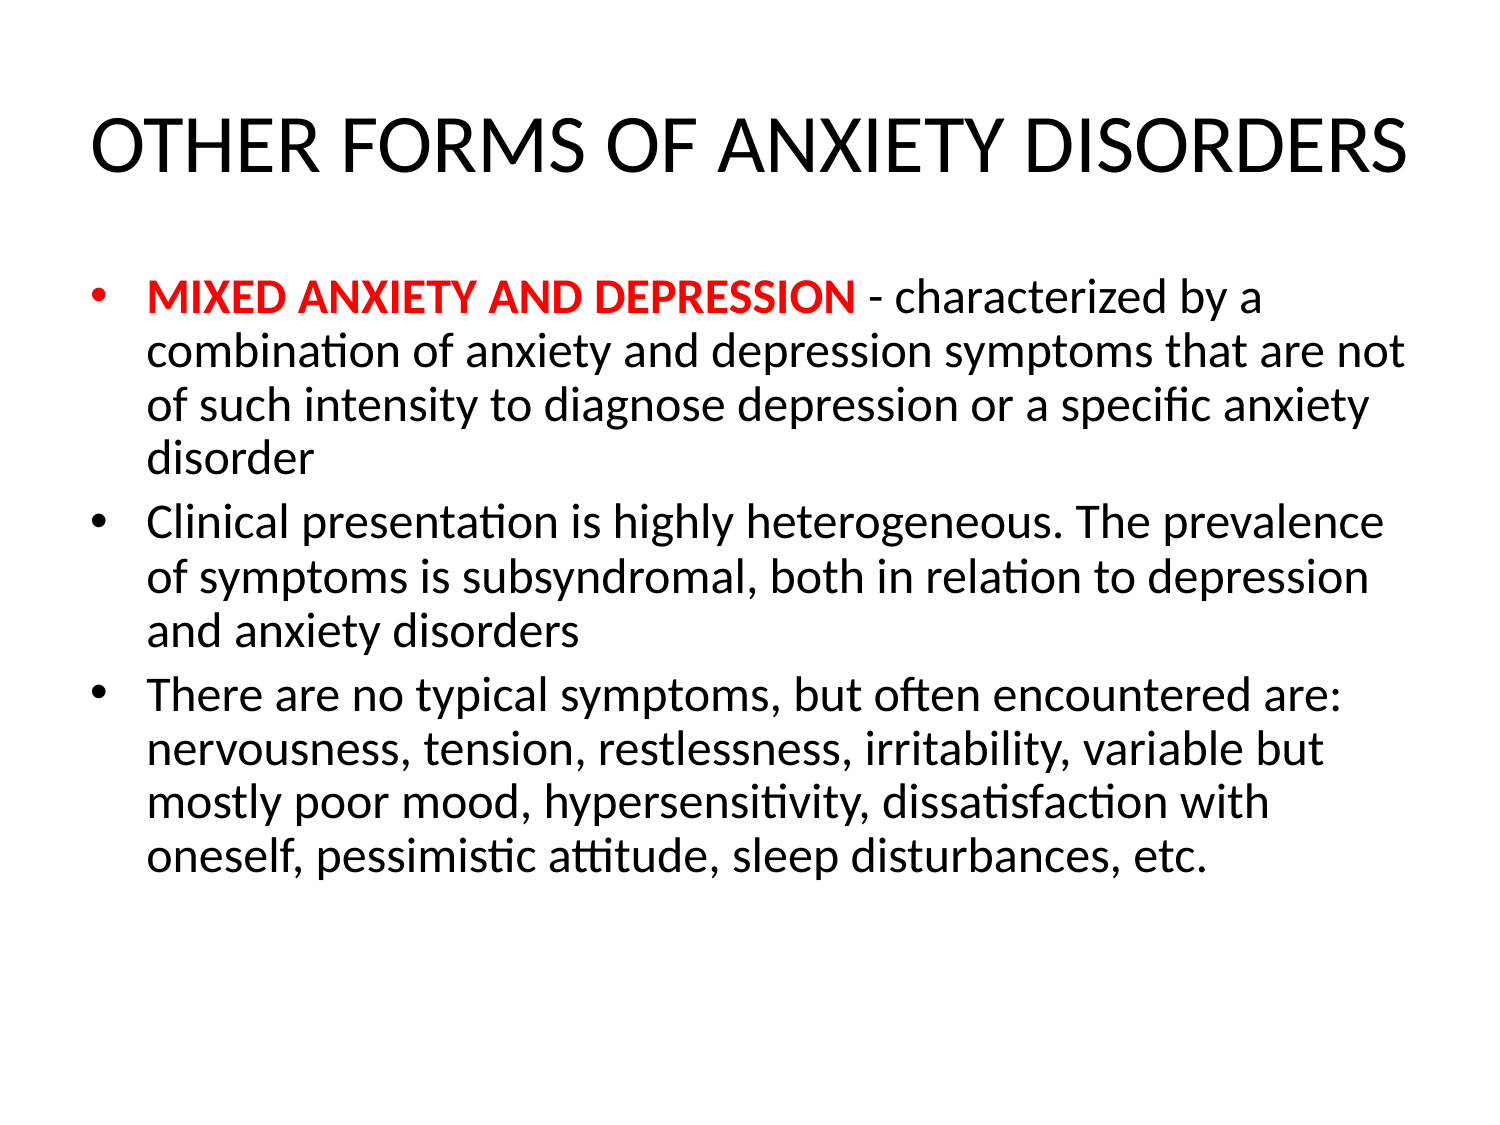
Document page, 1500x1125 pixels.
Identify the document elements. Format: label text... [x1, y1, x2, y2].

list MIXED ANXIETY AND DEPRESSION - characterized by a combination of anxiety and depression symptoms that are not of such intensity to diagnose depression or a specific anxiety disorder Clinical presentation is highly heterogeneous. The prevalence of symptoms is subsyndromal, both in relation to depression and anxiety disorders There are no typical symptoms, but often encountered are: nervousness, tension, restlessness, irritability, variable but mostly poor mood, hypersensitivity, dissatisfaction with oneself, pessimistic attitude, sleep disturbances, etc. [75, 262, 1425, 1005]
title OTHER FORMS OF ANXIETY DISORDERS [75, 45, 1425, 233]
